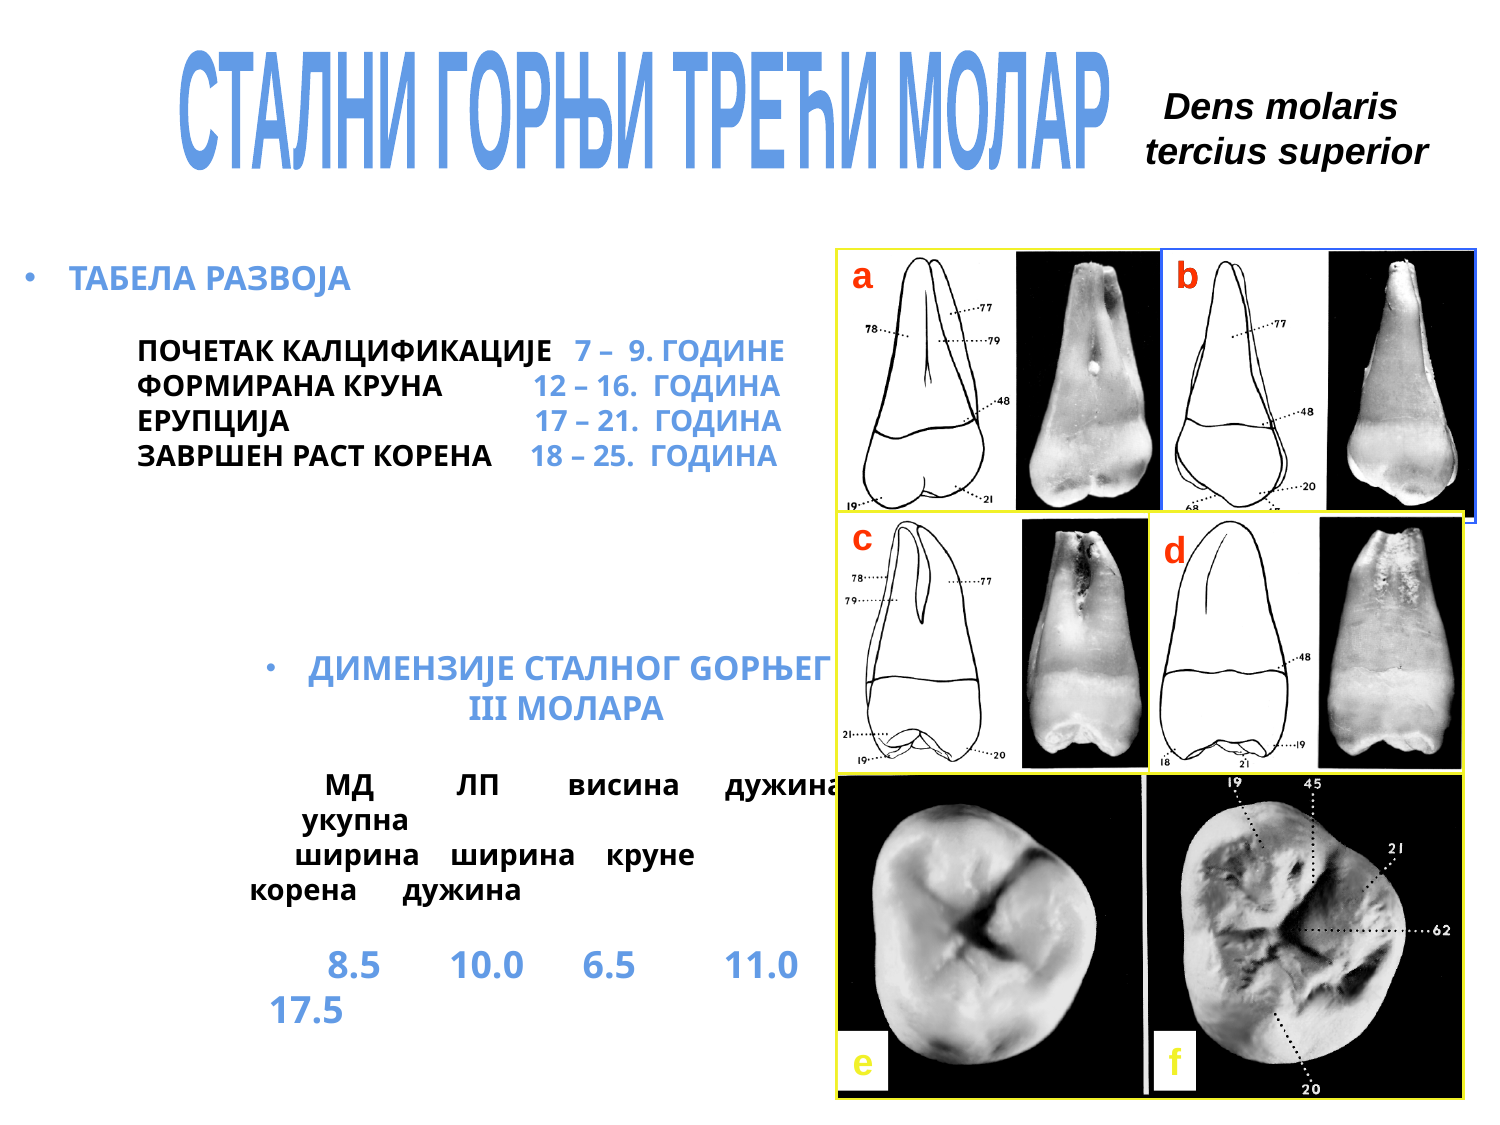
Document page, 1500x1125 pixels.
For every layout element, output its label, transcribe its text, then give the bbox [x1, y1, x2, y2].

text_box b [1161, 243, 1214, 304]
text_box Dens molaris tercius superior [1074, 74, 1488, 180]
text_box a [837, 243, 888, 249]
picture [837, 249, 1475, 773]
text_box ТАБЕЛА РАЗВОЈА ПОЧЕТАК КАЛЦИФИКАЦИЈЕ 7 – 9. ГОДИНЕ ФОРМИРАНА КРУНА 12 – 16. ГОДИНА ЕРУПЦИЈА 17 – 21. ГОДИНА ЗАВРШЕН РАСТ КОРЕНА 18 – 25. ГОДИНА ДИМЕНЗИЈE СТАЛНОГ GOРЊEГ III MOЛАРА MД ЛП висина дужинa укупнa ширинa ширина круне коренa дужина 8.5 10.0 6.5 11.0 17.5 [9, 249, 835, 1092]
picture [837, 774, 1463, 1098]
